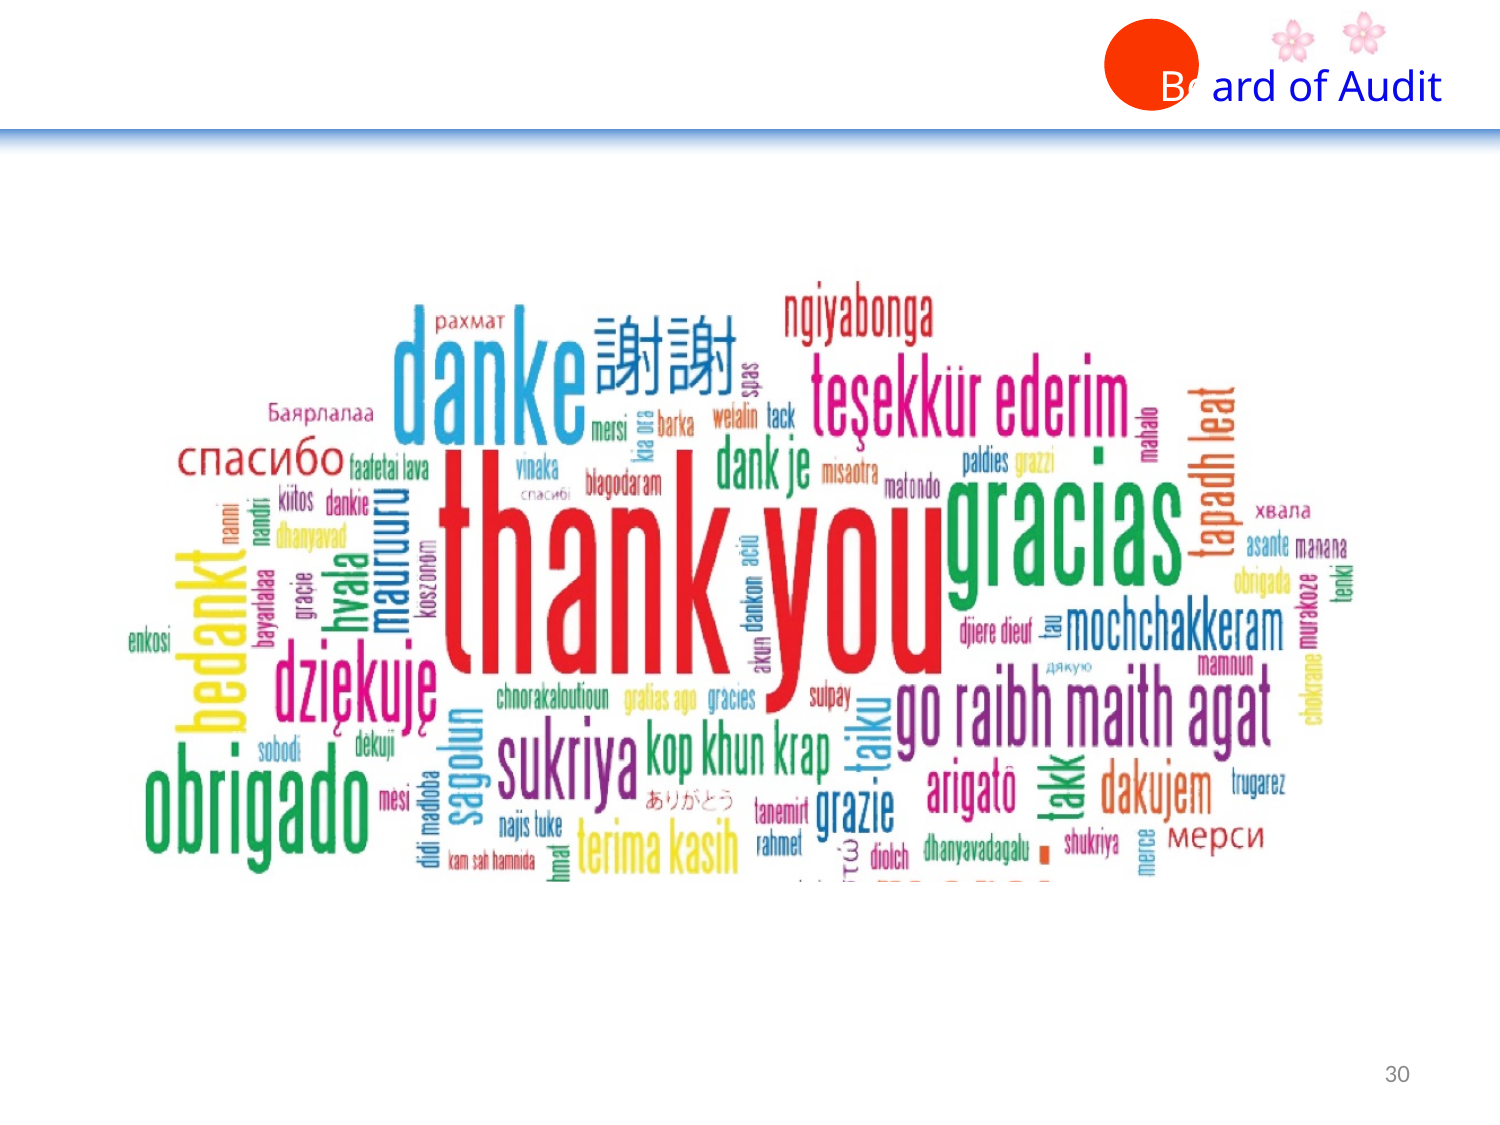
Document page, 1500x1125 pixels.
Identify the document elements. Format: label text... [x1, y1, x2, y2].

picture [1340, 10, 1387, 55]
picture [1269, 18, 1316, 63]
picture [111, 266, 1365, 882]
slide_number 30 [1074, 1042, 1425, 1103]
